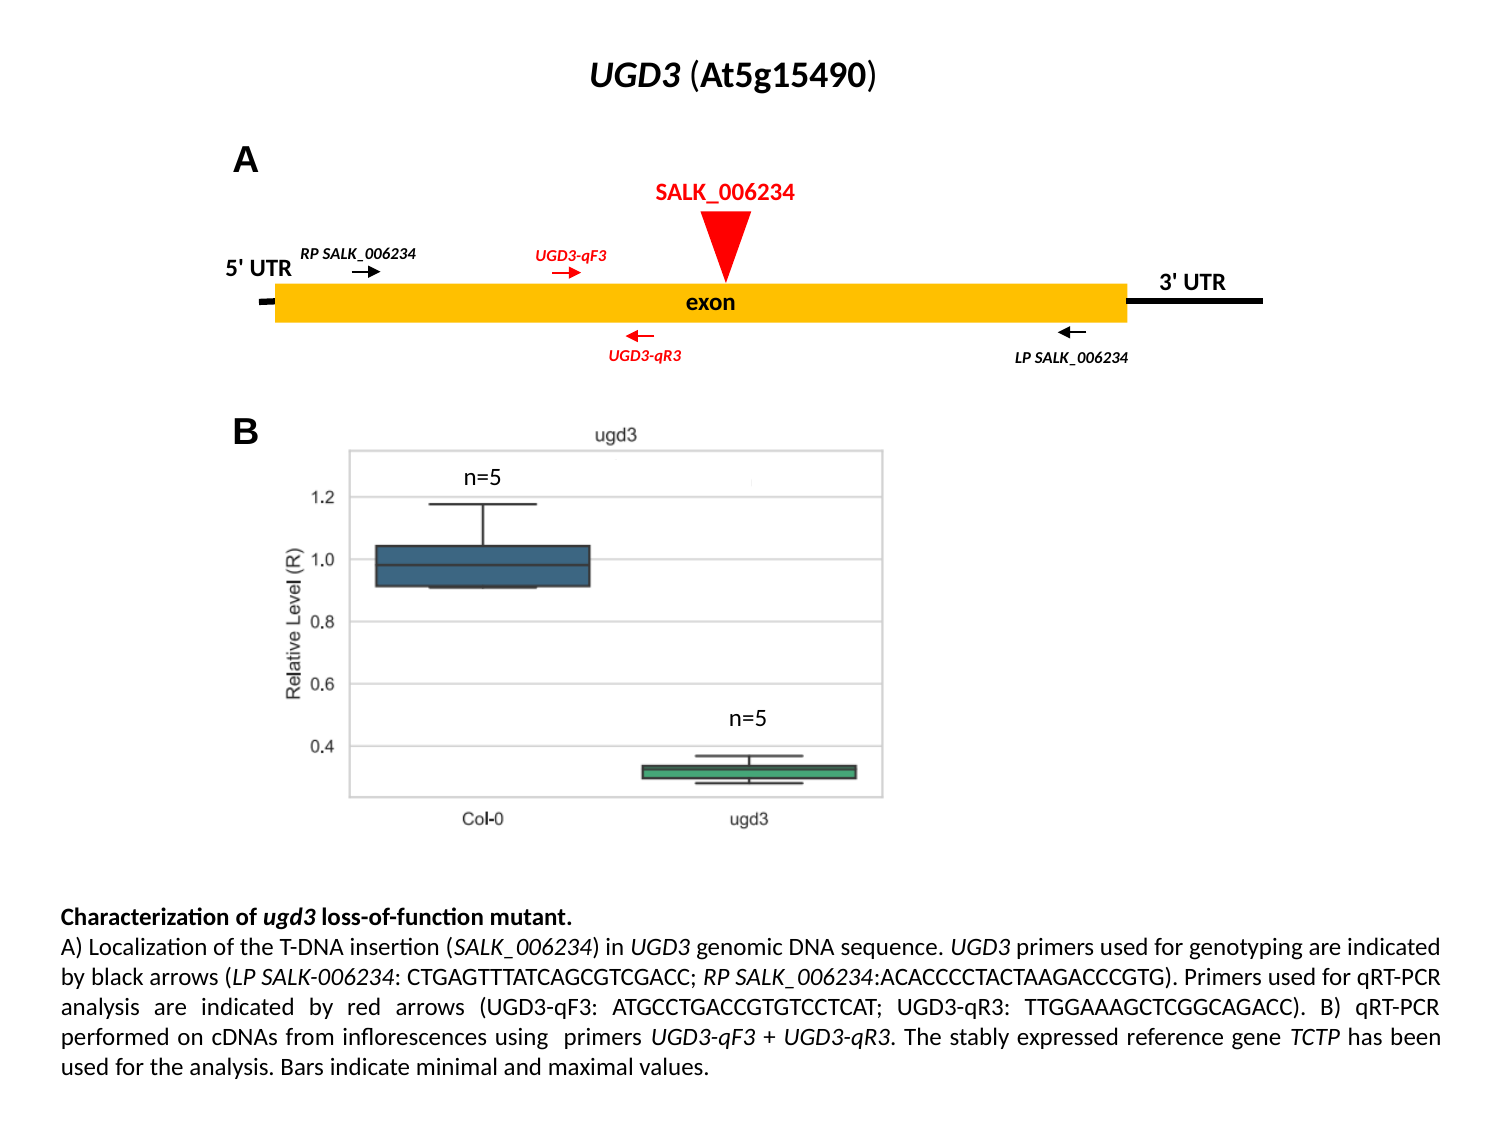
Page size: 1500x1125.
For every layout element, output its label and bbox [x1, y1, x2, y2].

text_box [45, 42, 1457, 1091]
